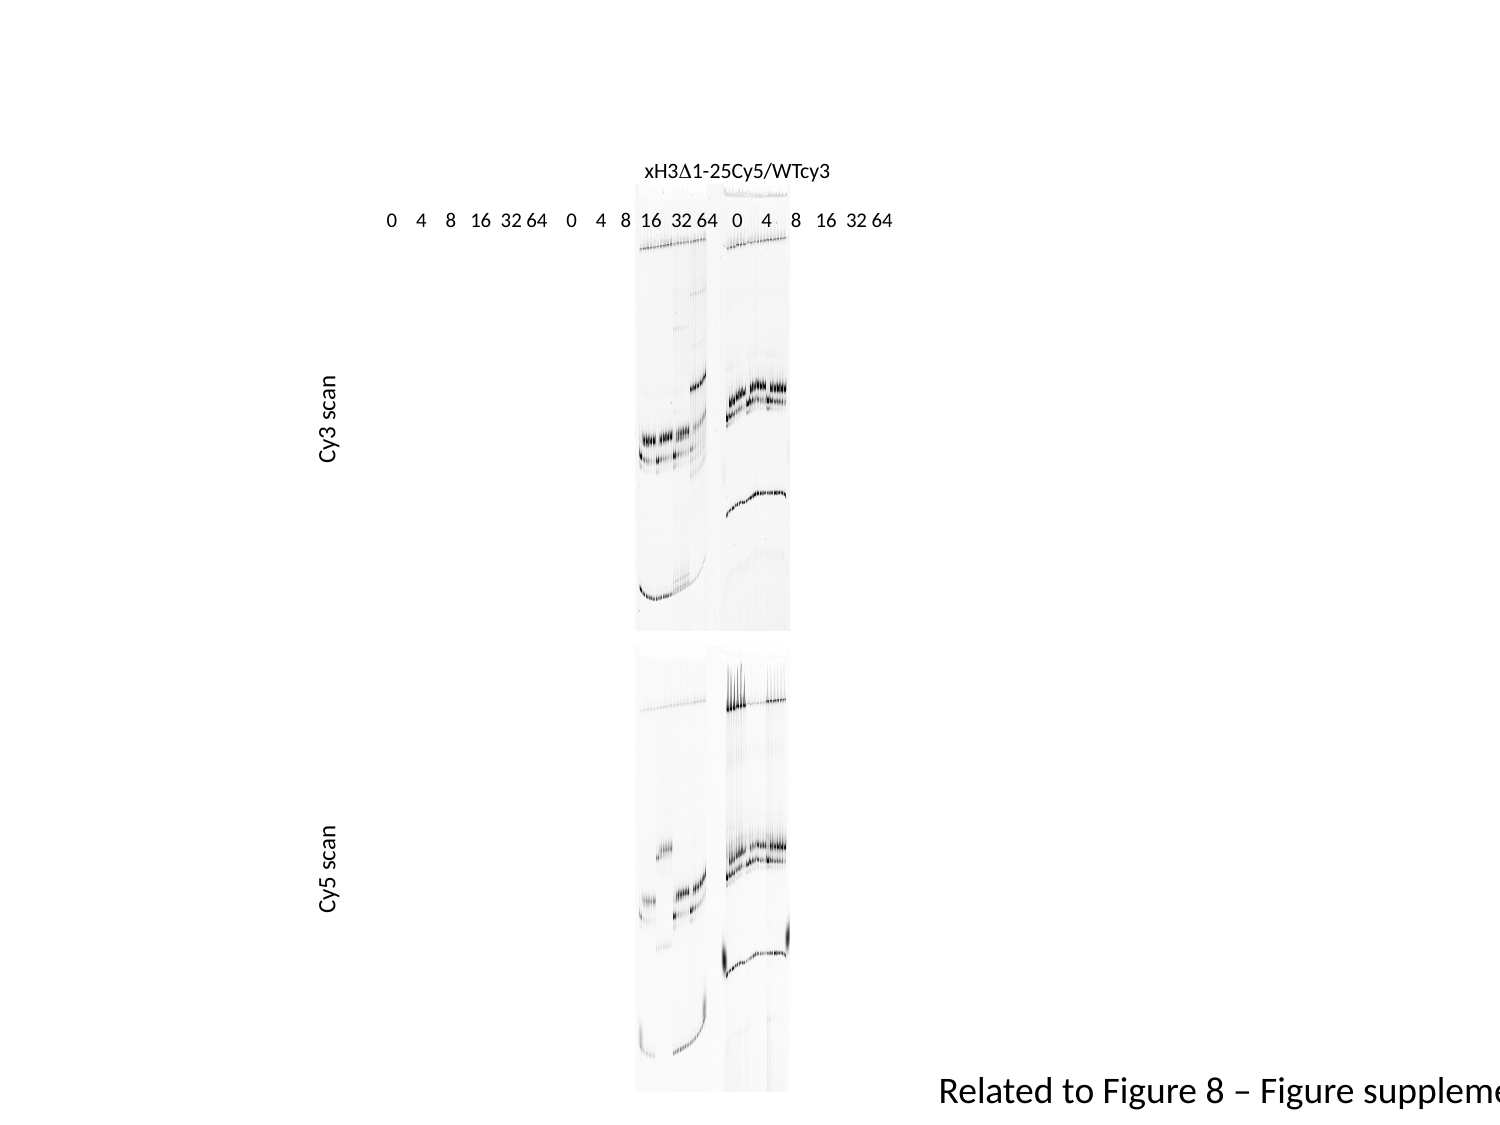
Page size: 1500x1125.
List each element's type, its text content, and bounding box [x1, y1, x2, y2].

picture [635, 183, 790, 631]
text_box Related to Figure 8 – Figure supplement 1B [923, 1058, 1500, 1119]
text_box 0 4 8 16 32 64 0 4 8 16 32 64 0 4 8 16 32 64 [794, 199, 909, 240]
text_box xH3D1-25Cy5/WTcy3 [629, 149, 846, 191]
text_box 0 4 8 16 32 64 0 4 8 16 32 64 0 4 8 16 32 64 [371, 199, 629, 240]
picture [635, 644, 790, 1093]
text_box Cy5 scan Cy3 scan [303, 360, 348, 929]
